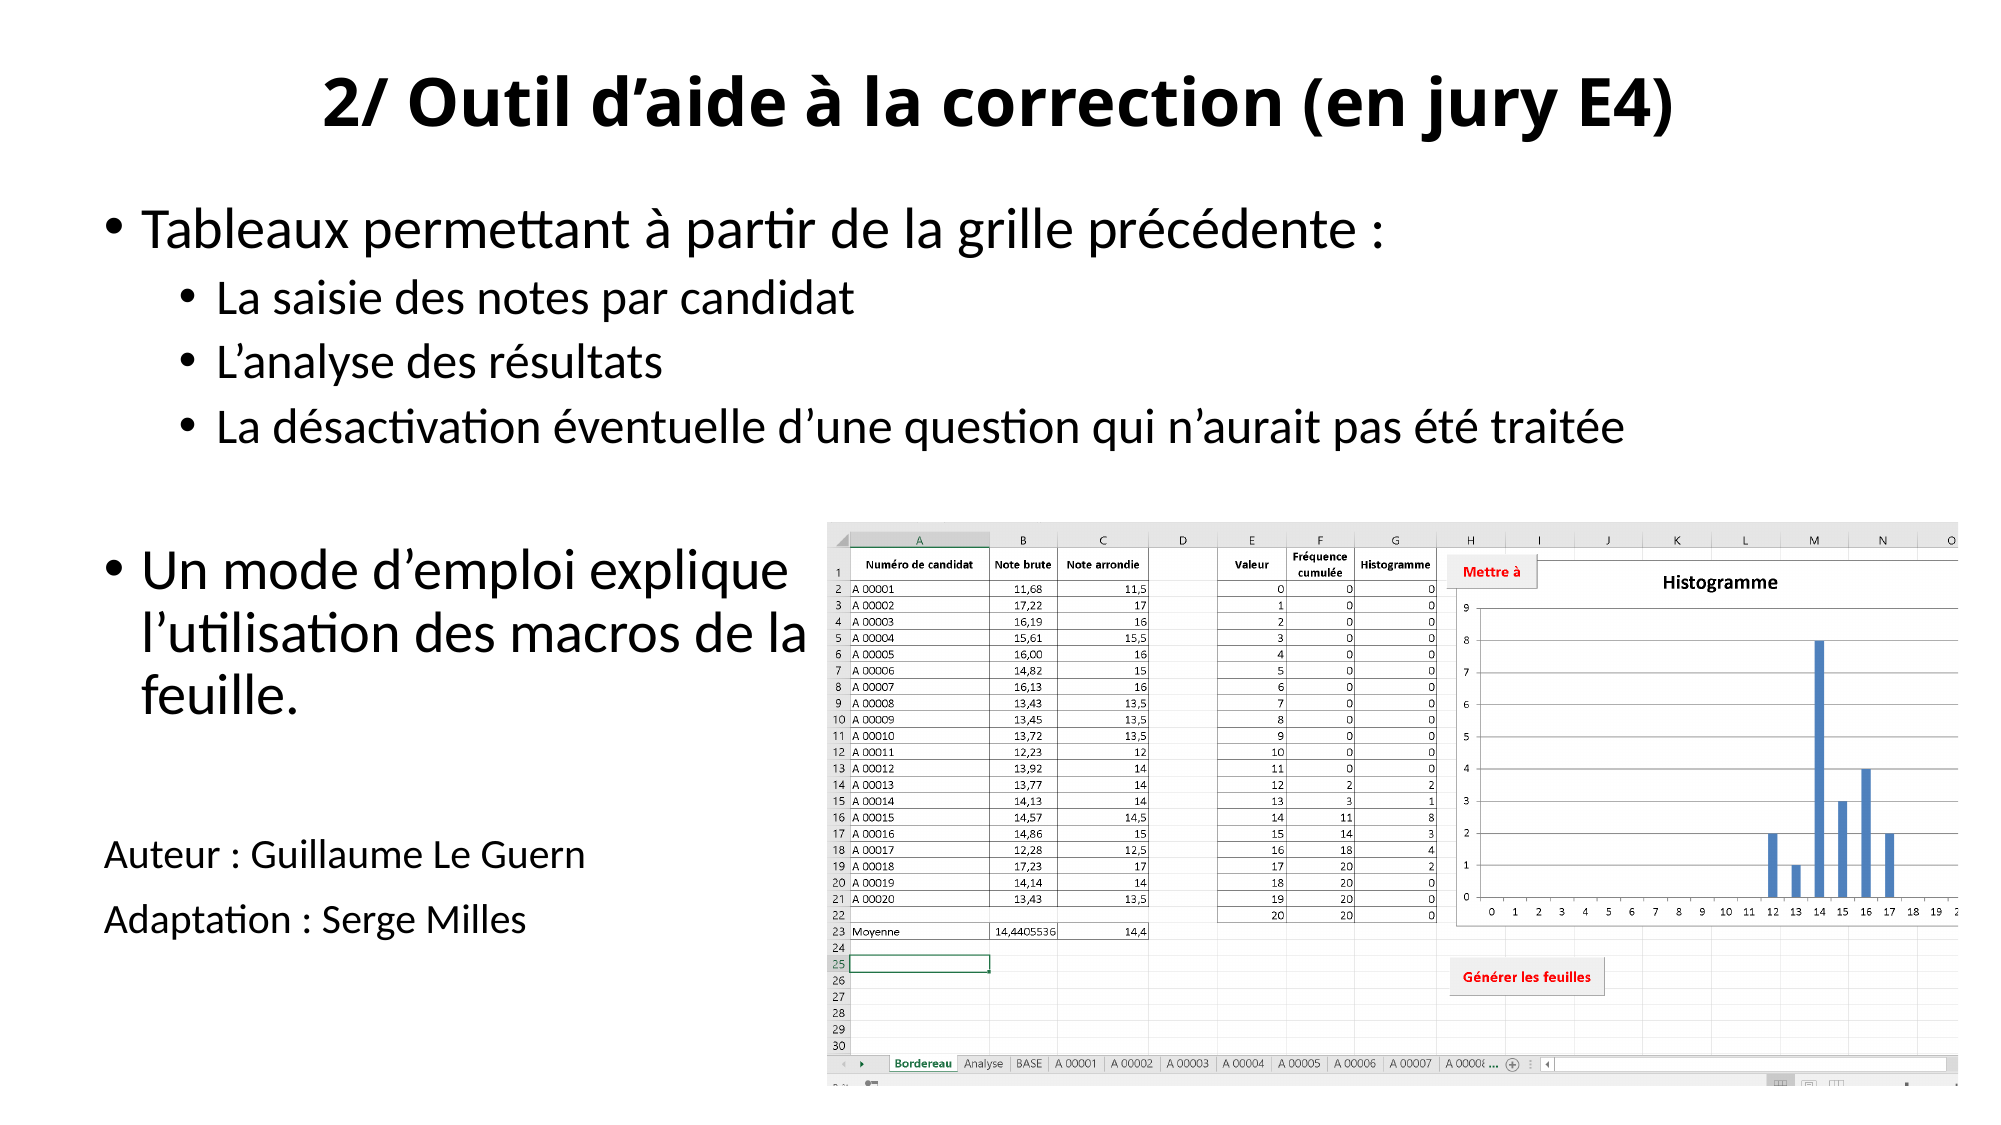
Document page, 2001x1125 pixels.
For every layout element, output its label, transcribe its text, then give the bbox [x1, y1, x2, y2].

picture [827, 522, 1959, 1086]
title 2/ Outil d’aide à la correction (en jury E4) [137, 59, 1863, 190]
list Tableaux permettant à partir de la grille précédente : La saisie des notes par candidat L’analyse des résultats La désactivation éventuelle d’une question qui n’aurait pas été traitée Un mode d’emploi explique l’utilisation des macros de la feuille. Auteur : Guillaume Le Guern Adaptation : Serge Milles [88, 190, 1958, 956]
